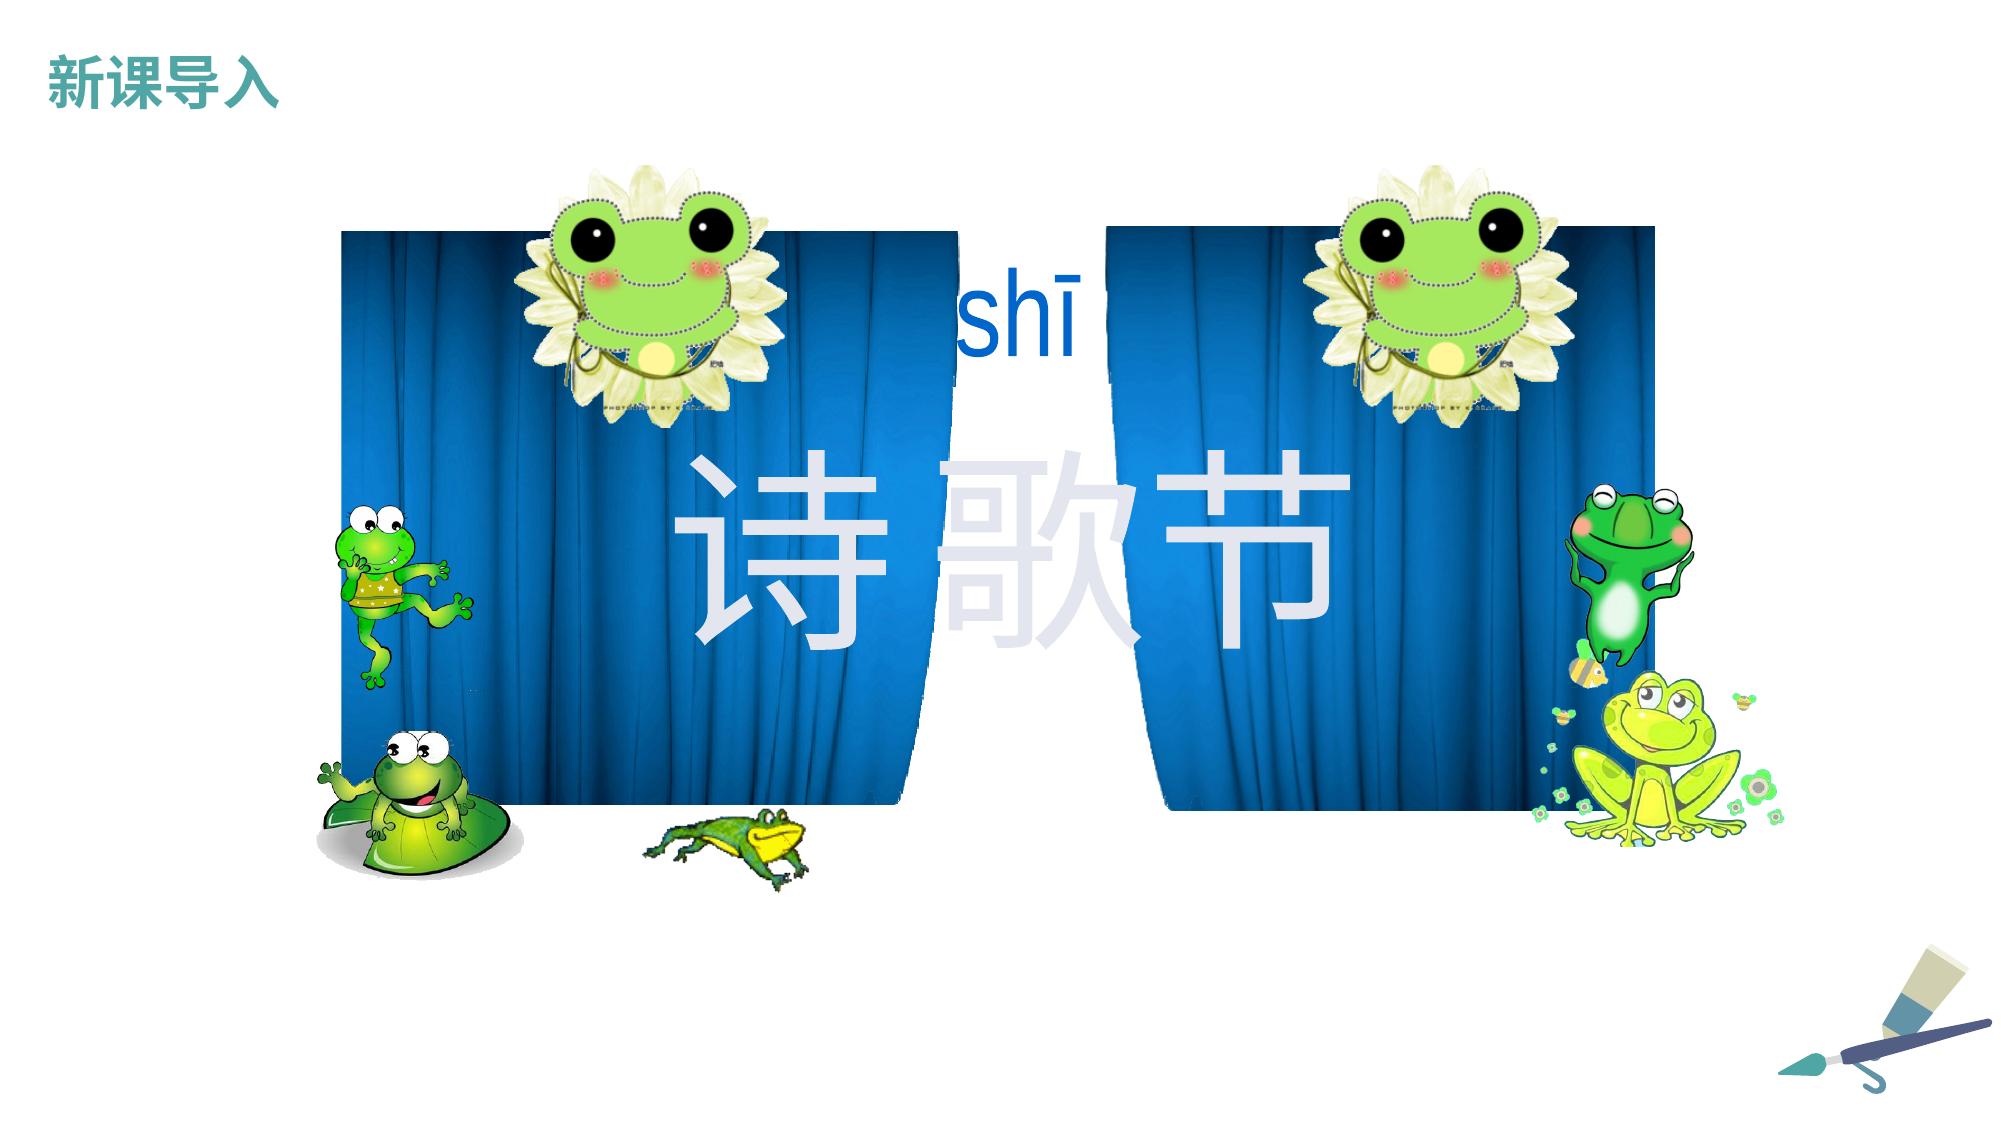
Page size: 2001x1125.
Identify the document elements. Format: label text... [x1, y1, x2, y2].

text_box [1811, 945, 1974, 1125]
picture [296, 128, 1813, 1086]
text_box 新课导入 [32, 38, 296, 124]
